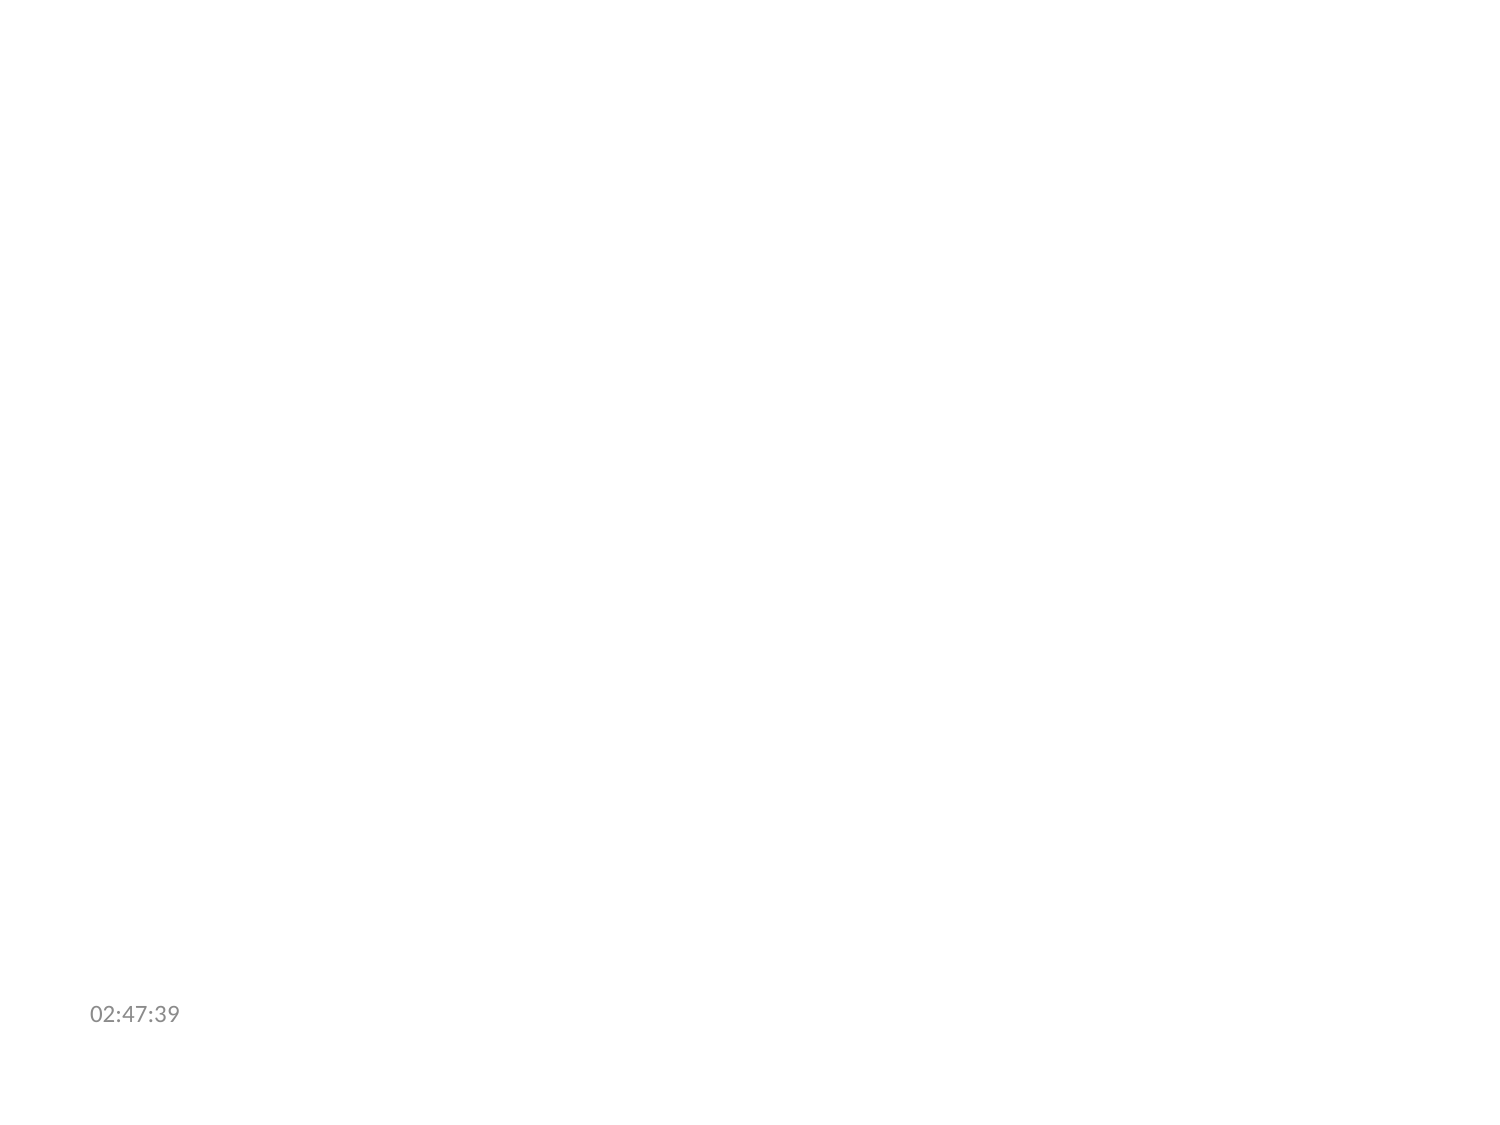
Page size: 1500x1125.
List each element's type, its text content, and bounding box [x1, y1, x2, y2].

text_box 15:35:09 [75, 982, 425, 1043]
